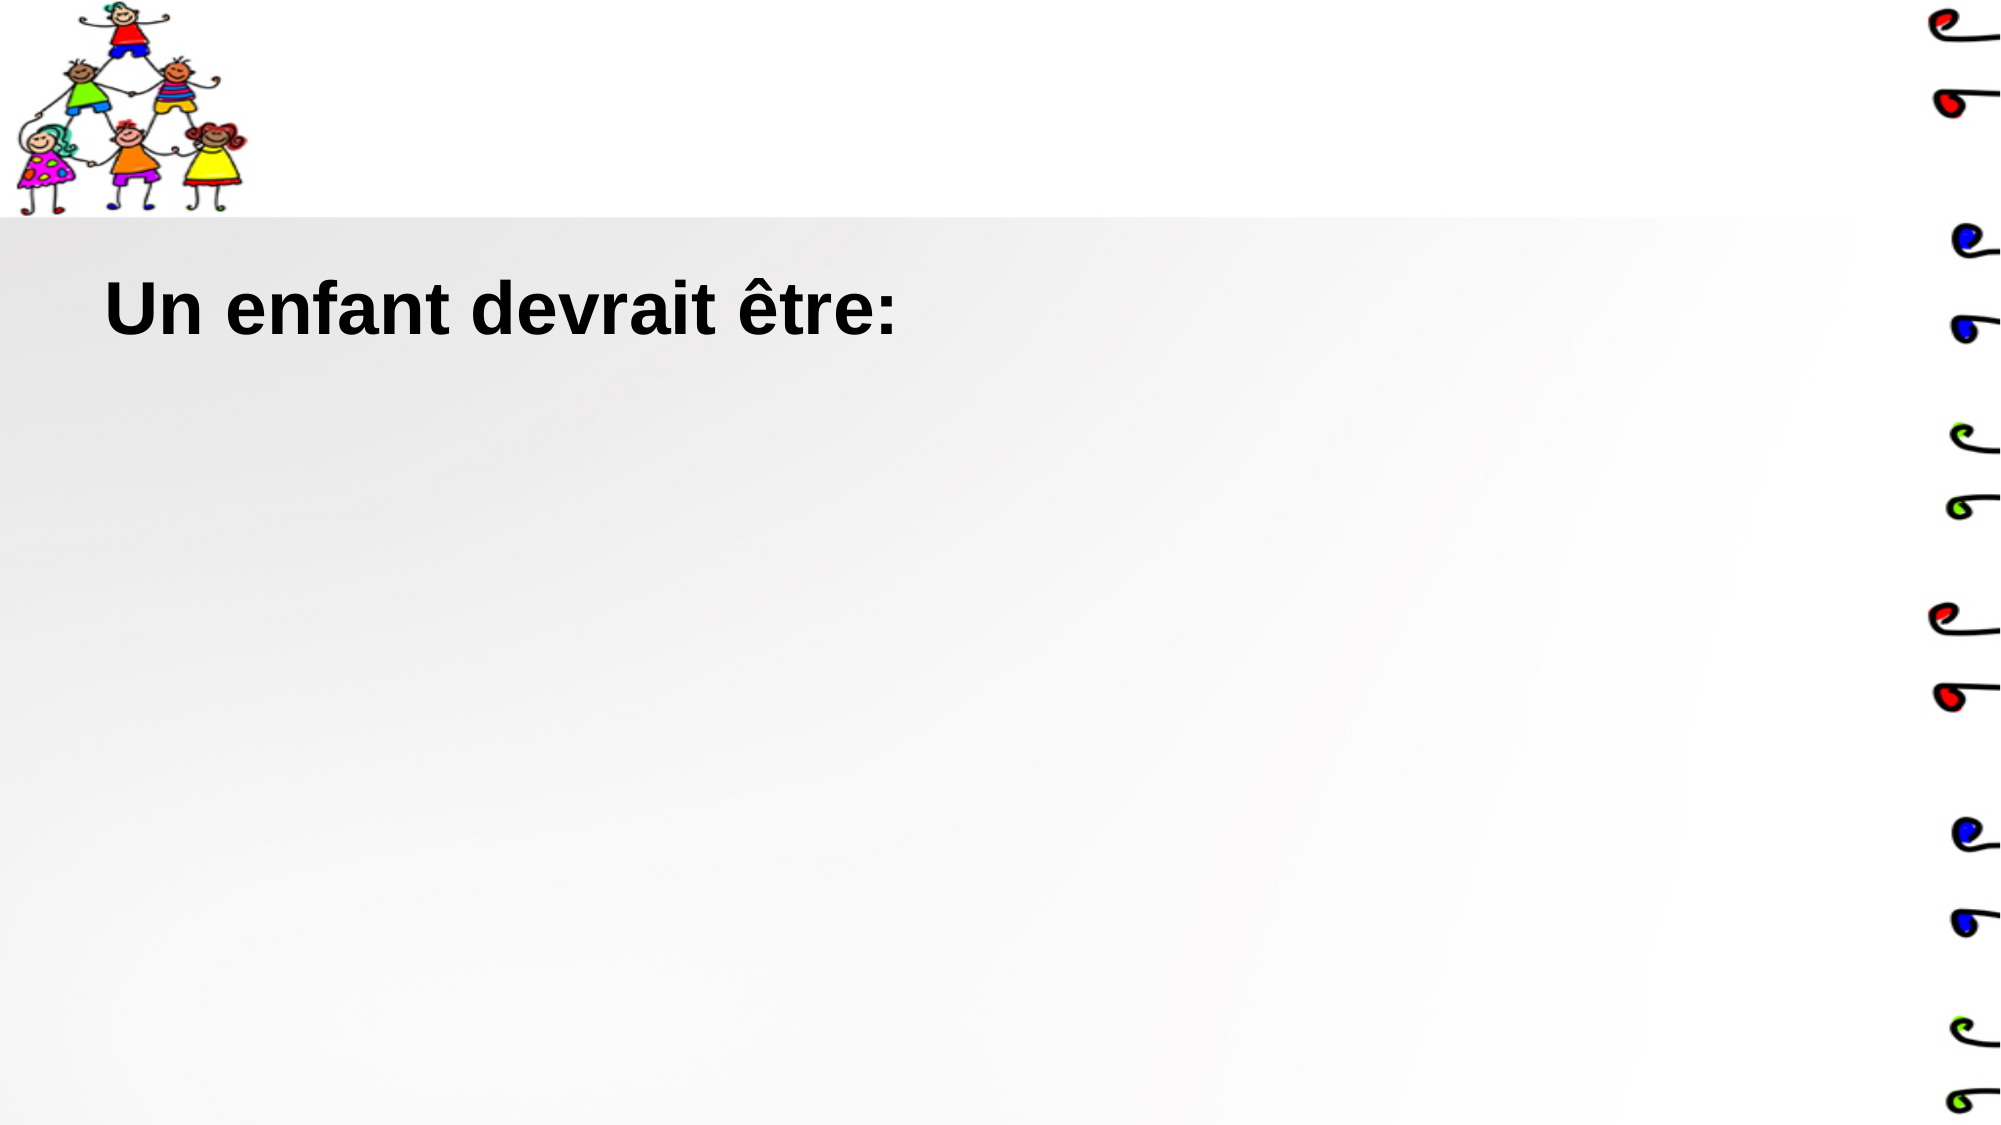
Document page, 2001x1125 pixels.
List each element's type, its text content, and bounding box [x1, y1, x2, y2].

text_box Un enfant devrait être: [90, 252, 2000, 537]
picture [0, 0, 2001, 1125]
